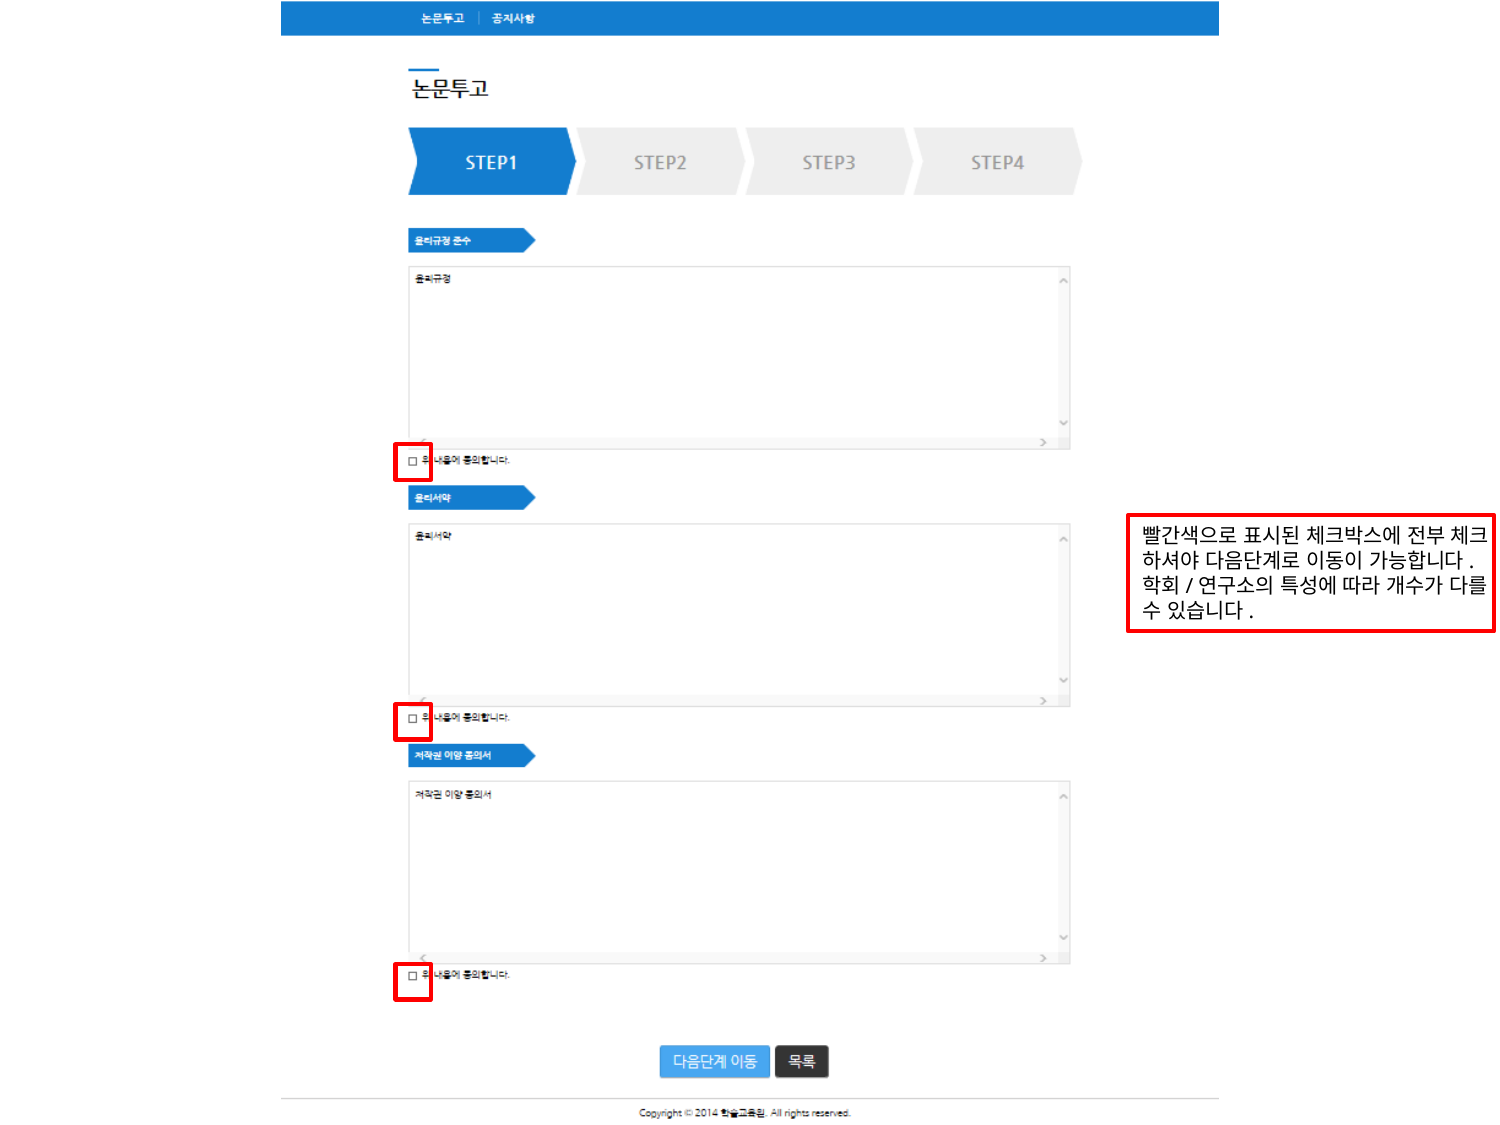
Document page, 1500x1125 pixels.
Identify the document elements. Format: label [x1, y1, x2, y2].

picture [281, 0, 1219, 1125]
text_box [1224, 513, 1496, 633]
text_box [1496, 515, 1500, 630]
